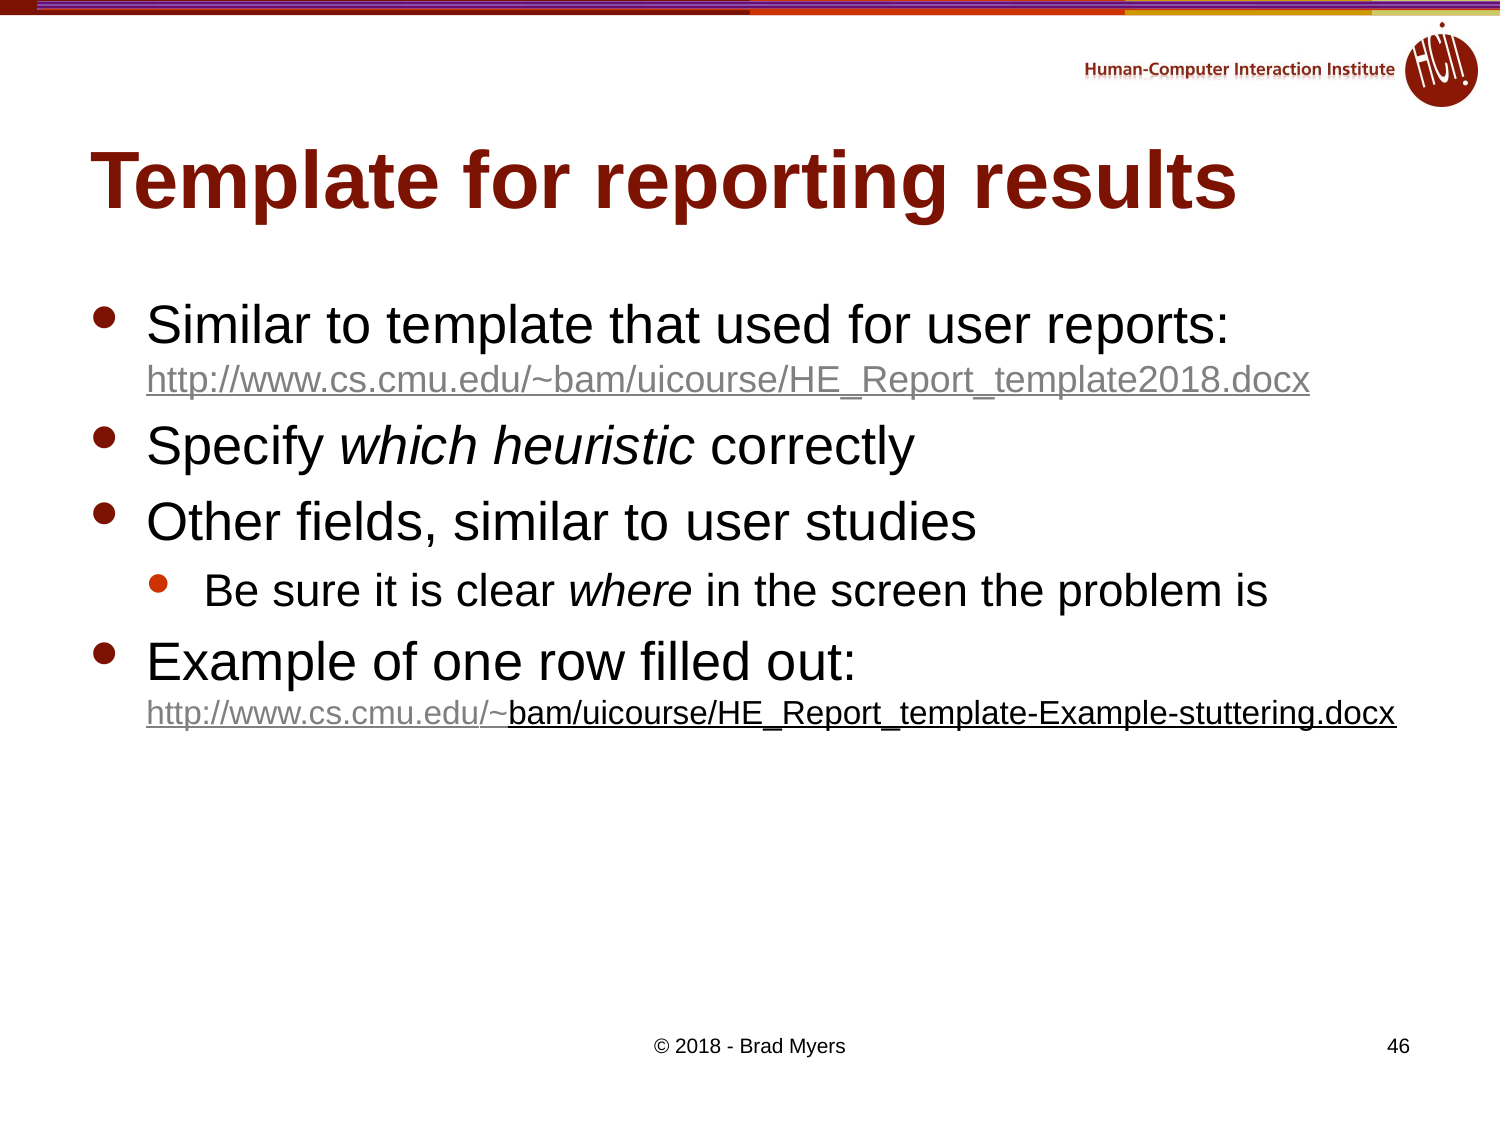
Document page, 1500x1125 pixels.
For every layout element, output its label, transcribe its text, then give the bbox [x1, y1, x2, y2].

picture [1313, 22, 1478, 107]
picture [37, 1, 1500, 10]
title Template for reporting results [74, 19, 1313, 233]
list Similar to template that used for user reports: http://www.cs.cmu.edu/~bam/uicourse/HE_Report_template2018.docx Specify which heuristic correctly Other fields, similar to user studies Be sure it is clear where in the screen the problem is Example of one row filled out: http://www.cs.cmu.edu/~bam/uicourse/HE_Report_template-Example-stuttering.docx [74, 281, 1500, 1006]
slide_number 46 [1074, 1024, 1426, 1101]
footer © 2018 - Brad Myers [512, 1024, 988, 1101]
